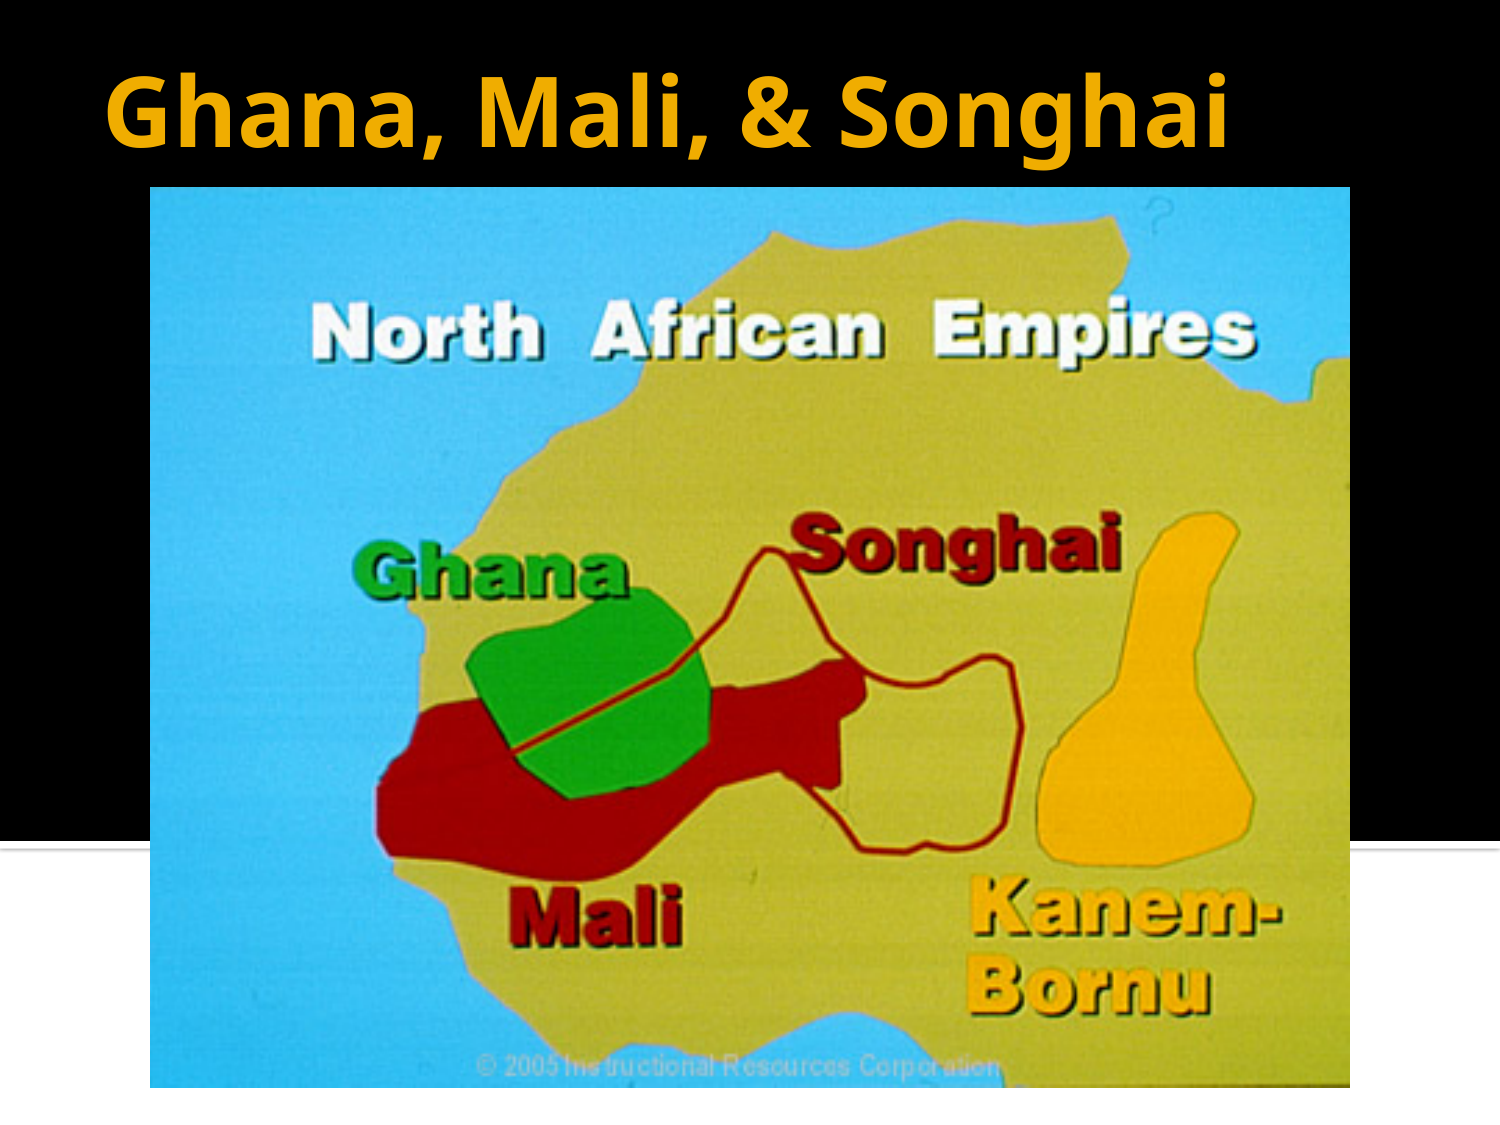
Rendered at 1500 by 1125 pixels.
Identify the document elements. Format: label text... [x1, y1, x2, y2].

picture [149, 187, 1350, 1088]
title Ghana, Mali, & Songhai [87, 50, 1413, 325]
